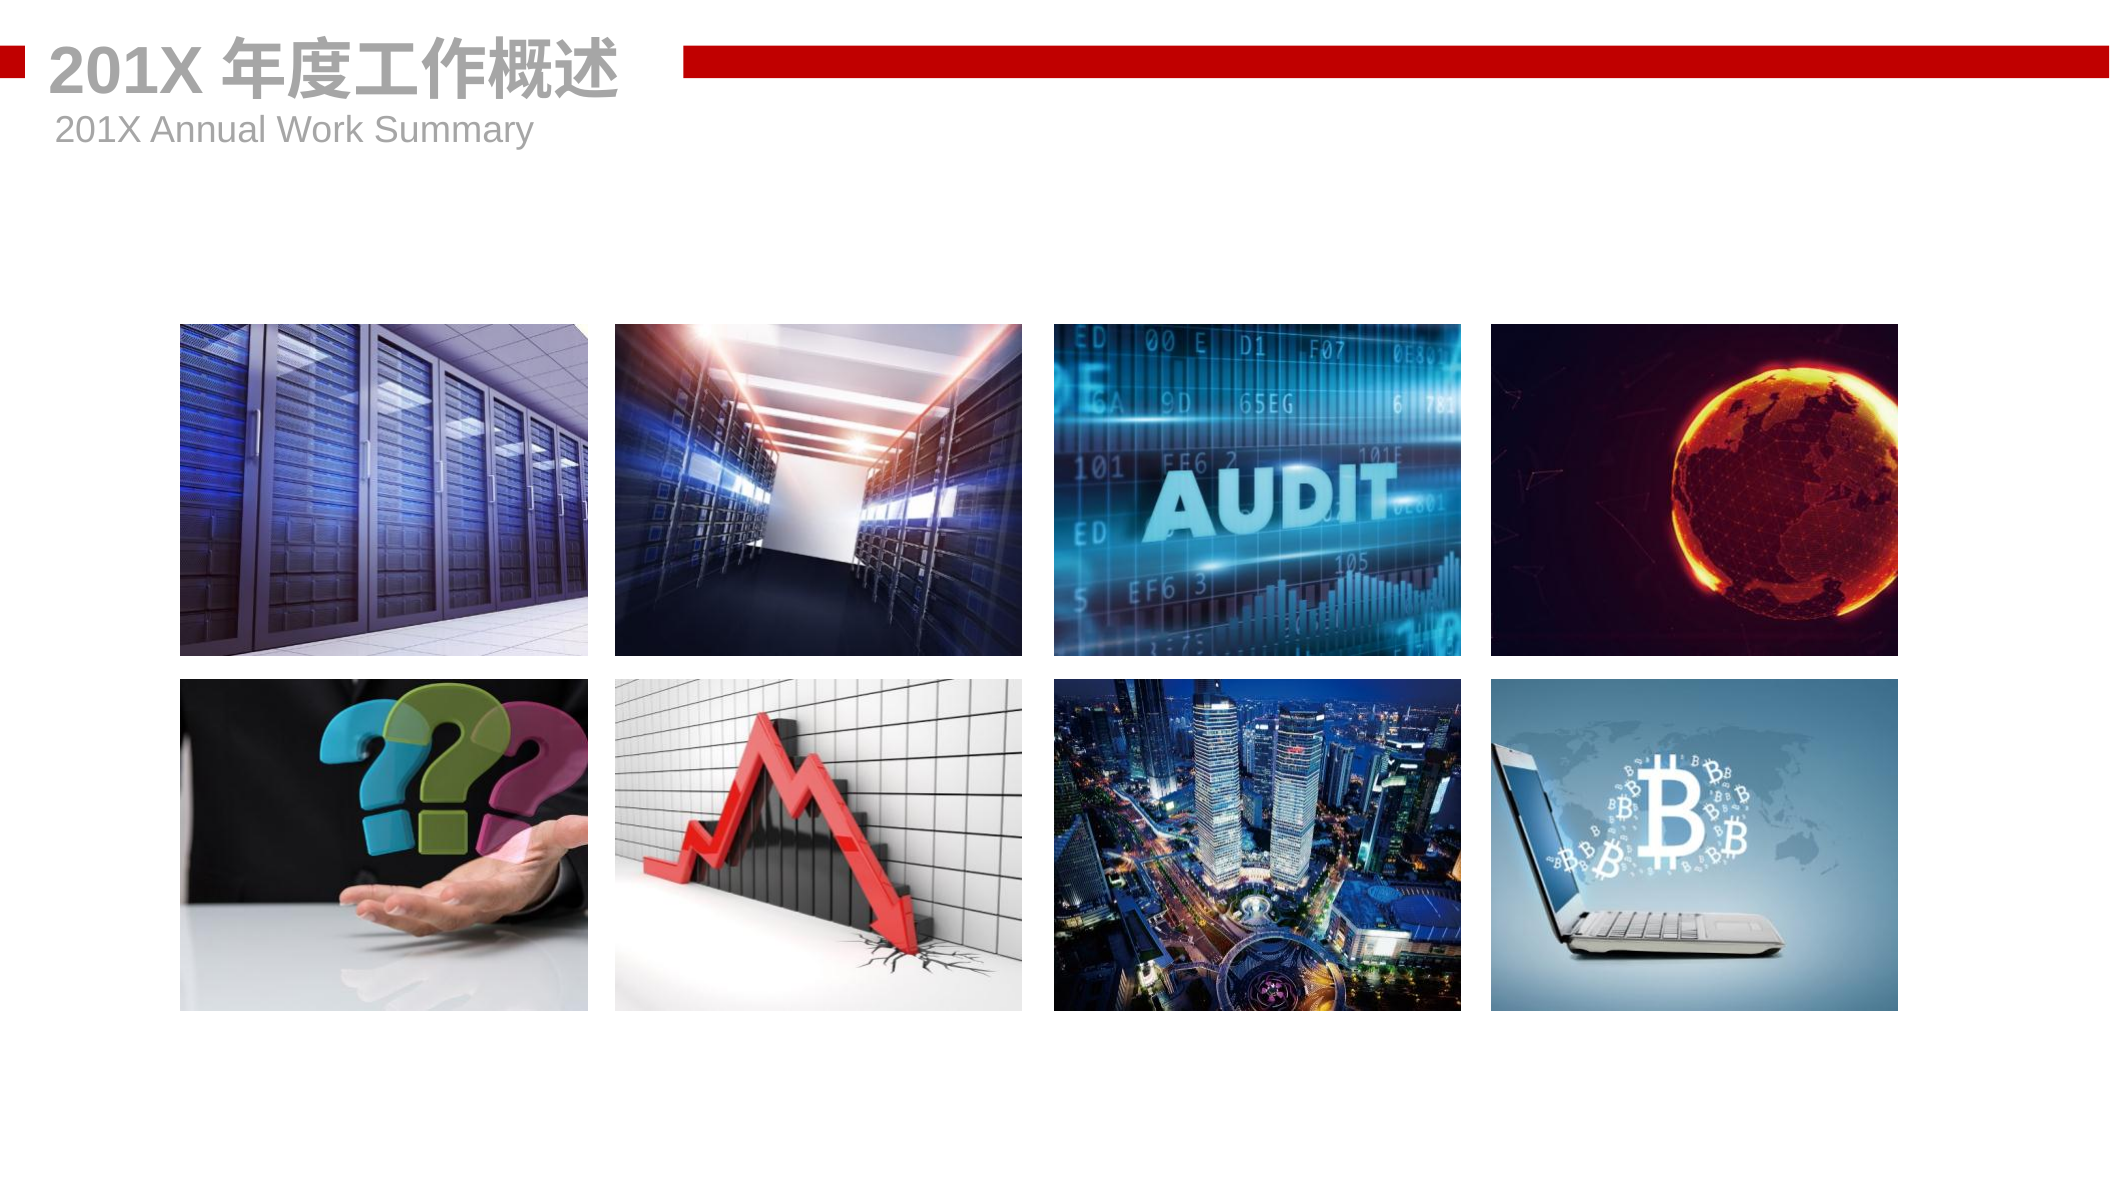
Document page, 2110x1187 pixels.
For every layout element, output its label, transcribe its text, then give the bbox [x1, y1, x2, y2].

picture [1403, 649, 1410, 656]
picture [1348, 646, 1354, 656]
text_box [0, 45, 26, 79]
picture [180, 679, 588, 1011]
picture [1054, 324, 1461, 656]
picture [180, 324, 588, 656]
picture [1421, 648, 1431, 656]
picture [1054, 679, 1461, 1011]
picture [614, 679, 1022, 1011]
picture [1372, 649, 1378, 656]
text_box 201X年度工作概述 [48, 26, 621, 107]
picture [1391, 649, 1399, 656]
text_box 201X Annual Work Summary [54, 104, 535, 150]
text_box [682, 45, 2110, 79]
picture [614, 324, 1022, 656]
picture [1491, 679, 1899, 1011]
picture [1491, 324, 1899, 656]
